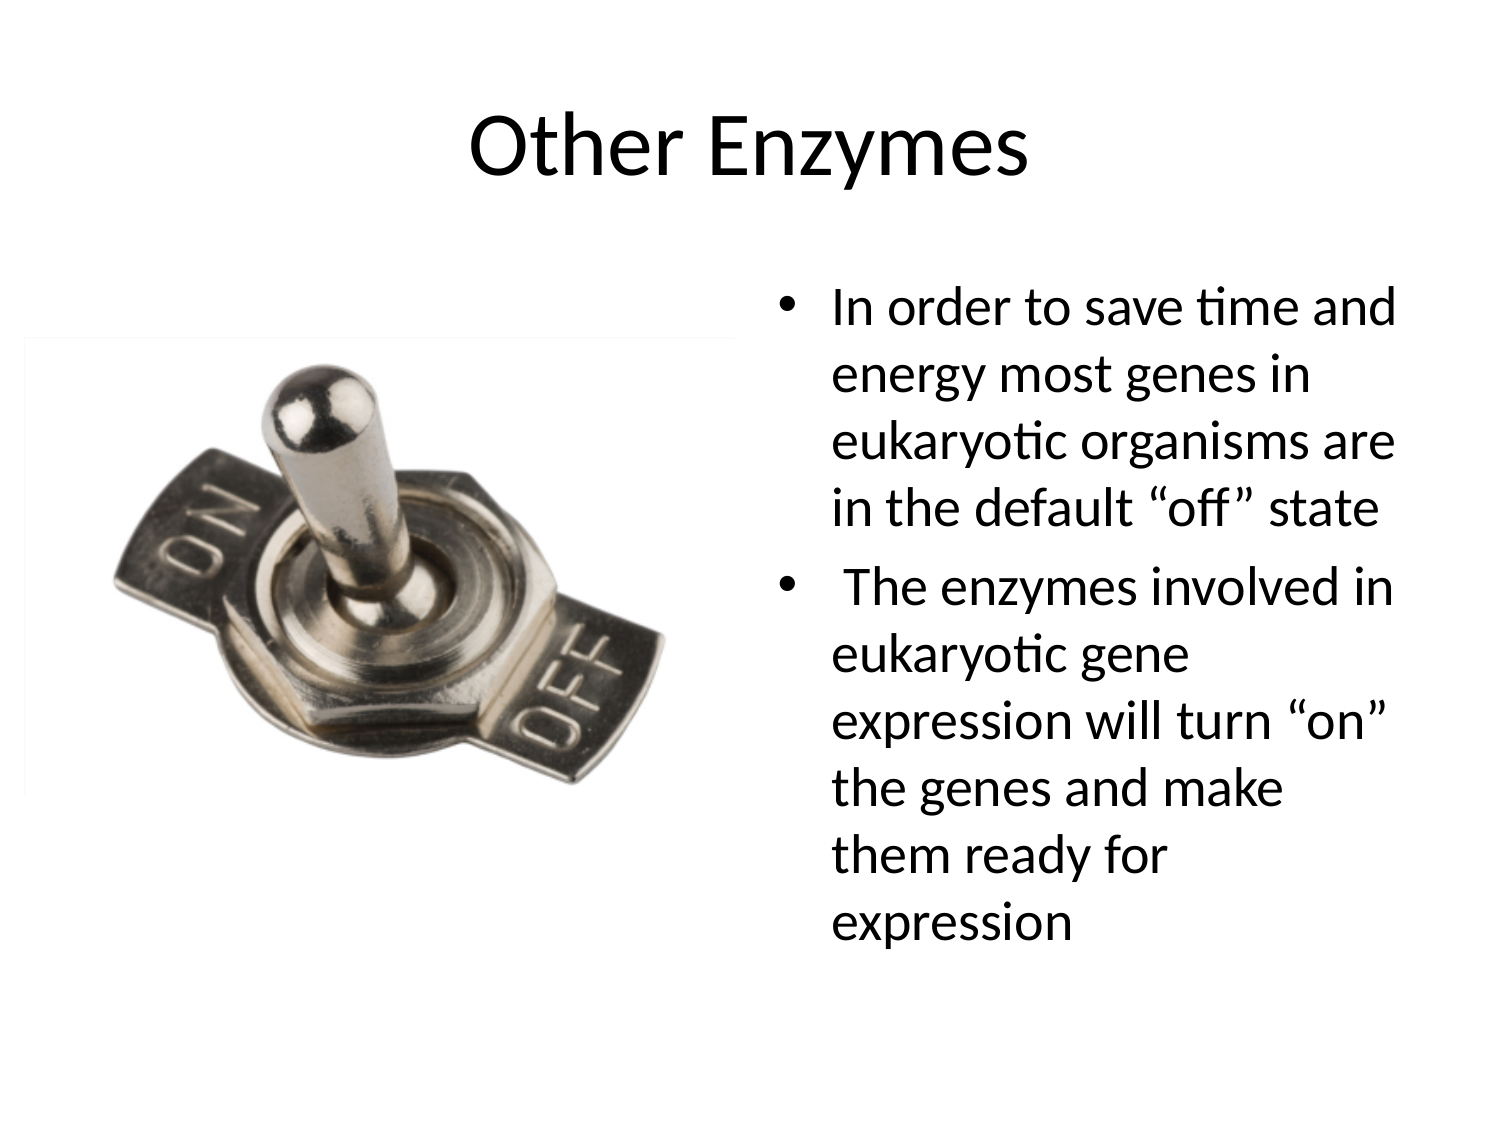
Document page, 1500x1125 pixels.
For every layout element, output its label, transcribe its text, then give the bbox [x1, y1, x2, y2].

title Other Enzymes [75, 45, 1425, 233]
picture [24, 337, 746, 816]
list In order to save time and energy most genes in eukaryotic organisms are in the default “off” state The enzymes involved in eukaryotic gene expression will turn “on” the genes and make them ready for expression [762, 262, 1425, 1005]
